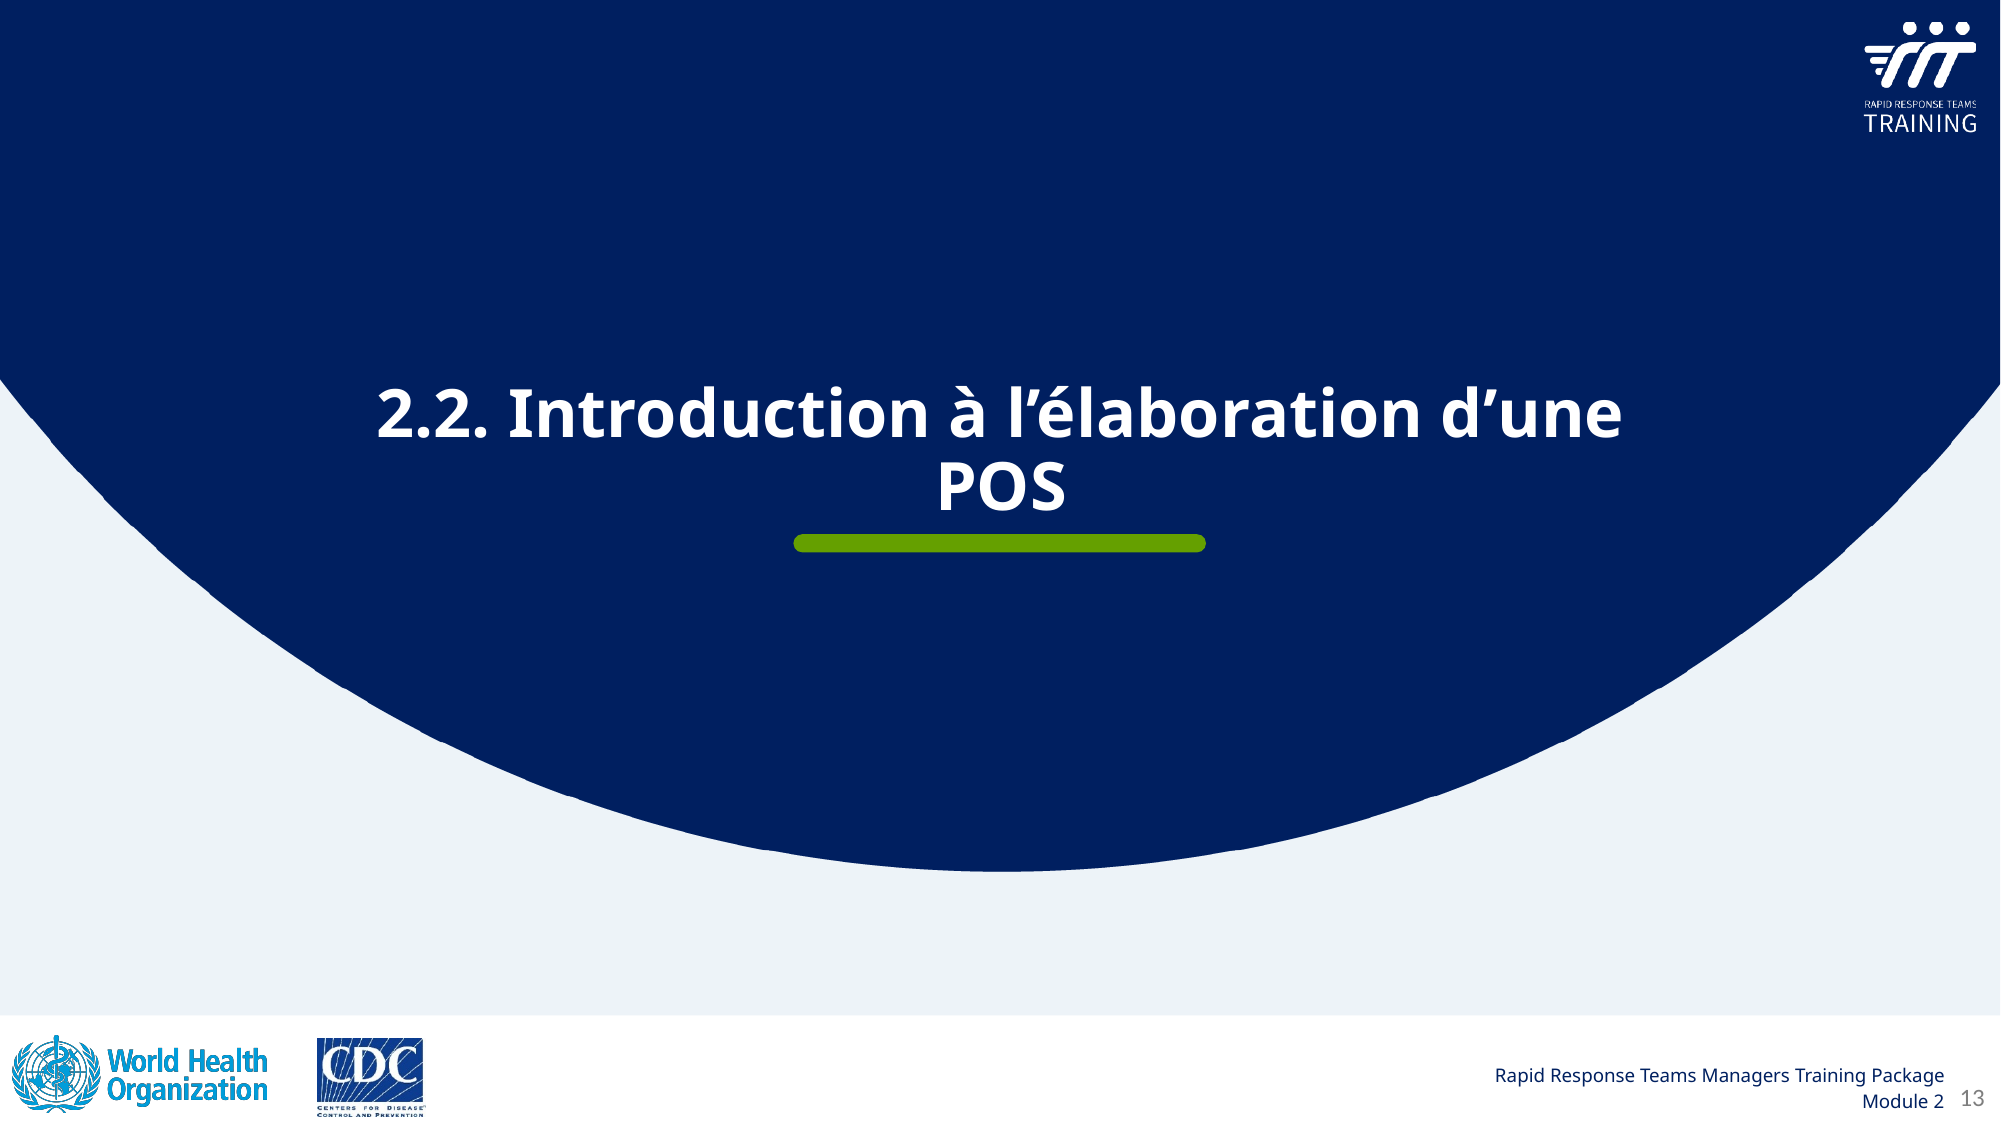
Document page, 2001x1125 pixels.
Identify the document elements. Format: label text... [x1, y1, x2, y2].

picture [71, 1053, 90, 1091]
picture [22, 1062, 26, 1077]
picture [317, 1038, 426, 1117]
picture [12, 1083, 48, 1113]
picture [40, 1062, 47, 1070]
picture [46, 1056, 54, 1062]
picture [50, 1108, 62, 1113]
picture [59, 1035, 267, 1113]
picture [24, 1054, 36, 1087]
picture [36, 1088, 78, 1105]
slide_number 13 [1932, 1074, 2000, 1125]
picture [12, 1035, 54, 1068]
picture [0, 0, 2001, 904]
picture [30, 1083, 37, 1091]
picture [34, 1054, 43, 1078]
list 2.2. Introduction à l’élaboration dʼune POS [362, 298, 1640, 607]
